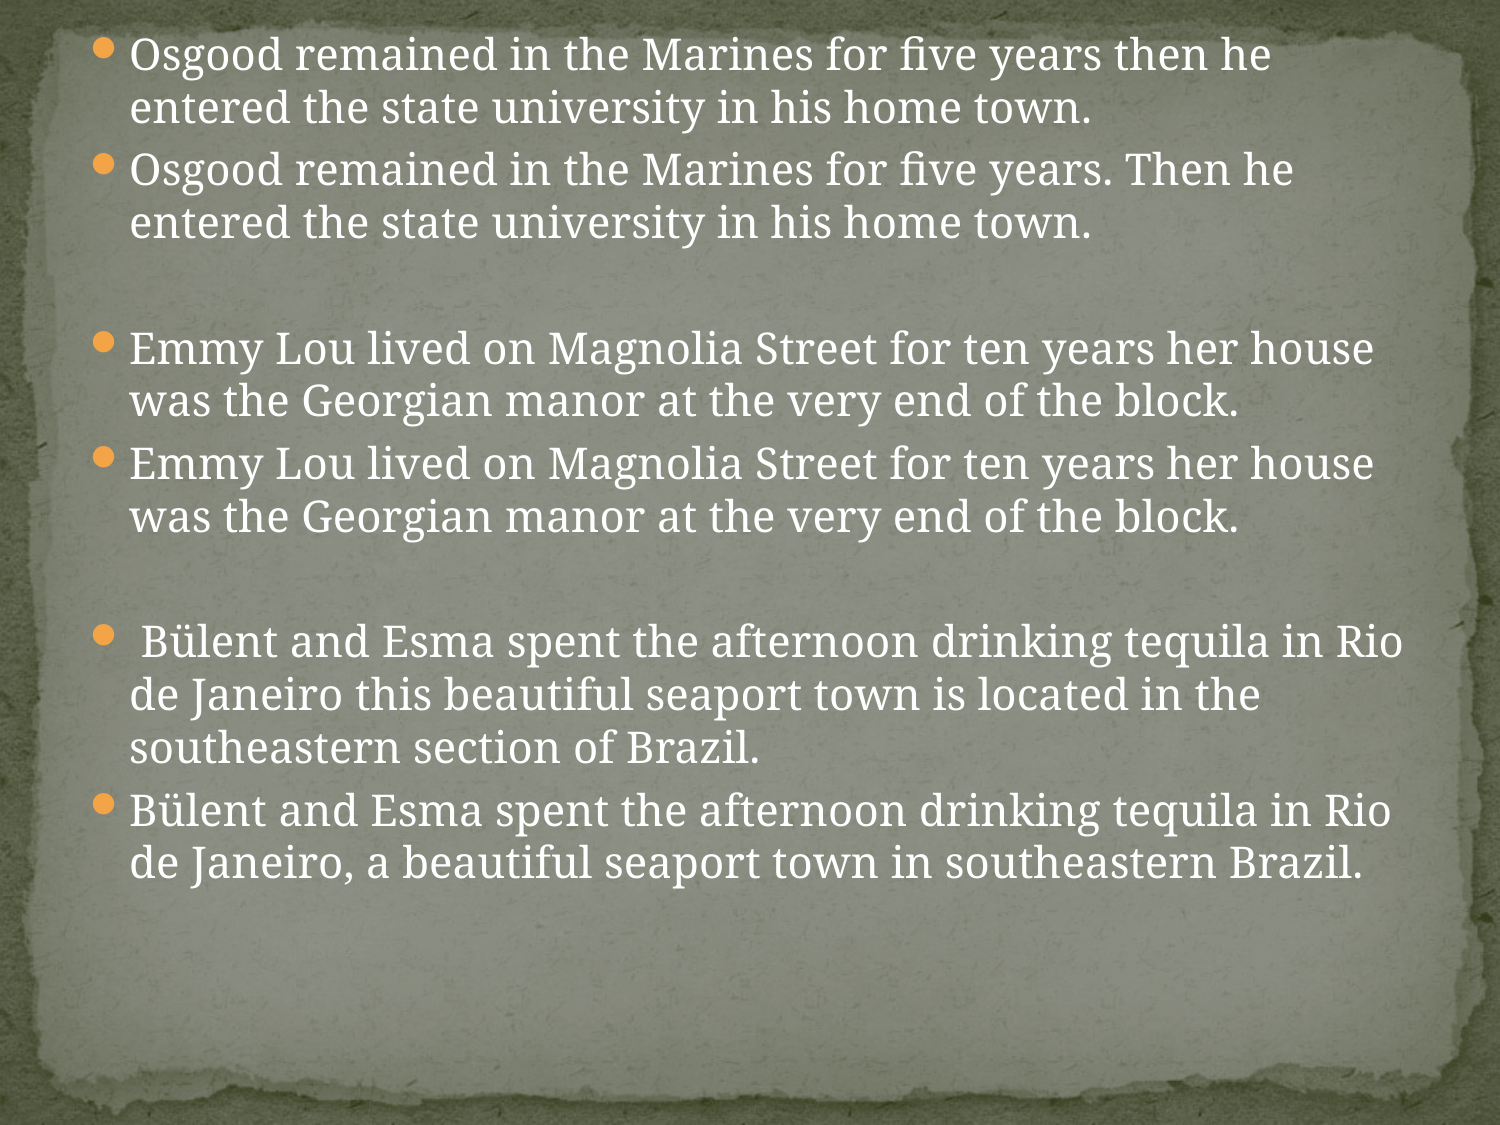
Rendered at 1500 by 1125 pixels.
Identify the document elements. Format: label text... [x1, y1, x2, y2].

list Osgood remained in the Marines for five years then he entered the state university in his home town. Osgood remained in the Marines for five years. Then he entered the state university in his home town. Emmy Lou lived on Magnolia Street for ten years her house was the Georgian manor at the very end of the block. Emmy Lou lived on Magnolia Street for ten years her house was the Georgian manor at the very end of the block. Bülent and Esma spent the afternoon drinking tequila in Rio de Janeiro this beautiful seaport town is located in the southeastern section of Brazil. Bülent and Esma spent the afternoon drinking tequila in Rio de Janeiro, a beautiful seaport town in southeastern Brazil. [75, 19, 1425, 1005]
